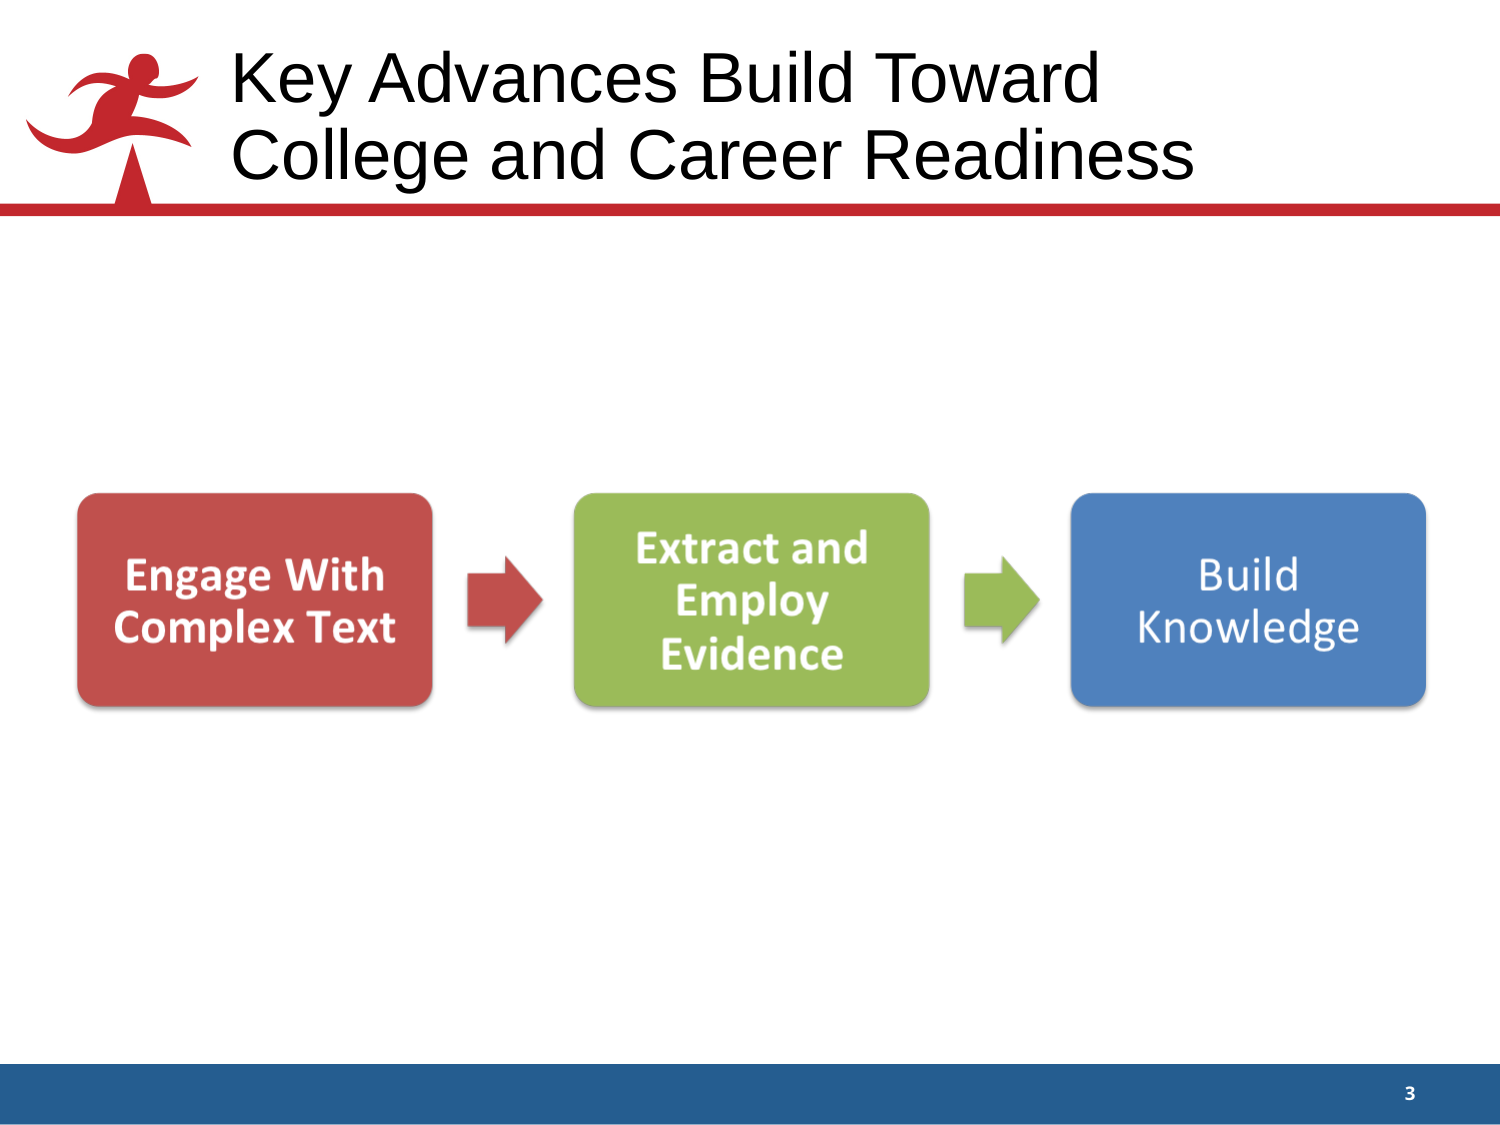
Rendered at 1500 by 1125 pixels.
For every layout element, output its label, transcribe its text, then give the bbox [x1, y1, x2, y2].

picture [0, 0, 1500, 1125]
title Key Advances Build Toward College and Career Readiness [215, 25, 1500, 202]
